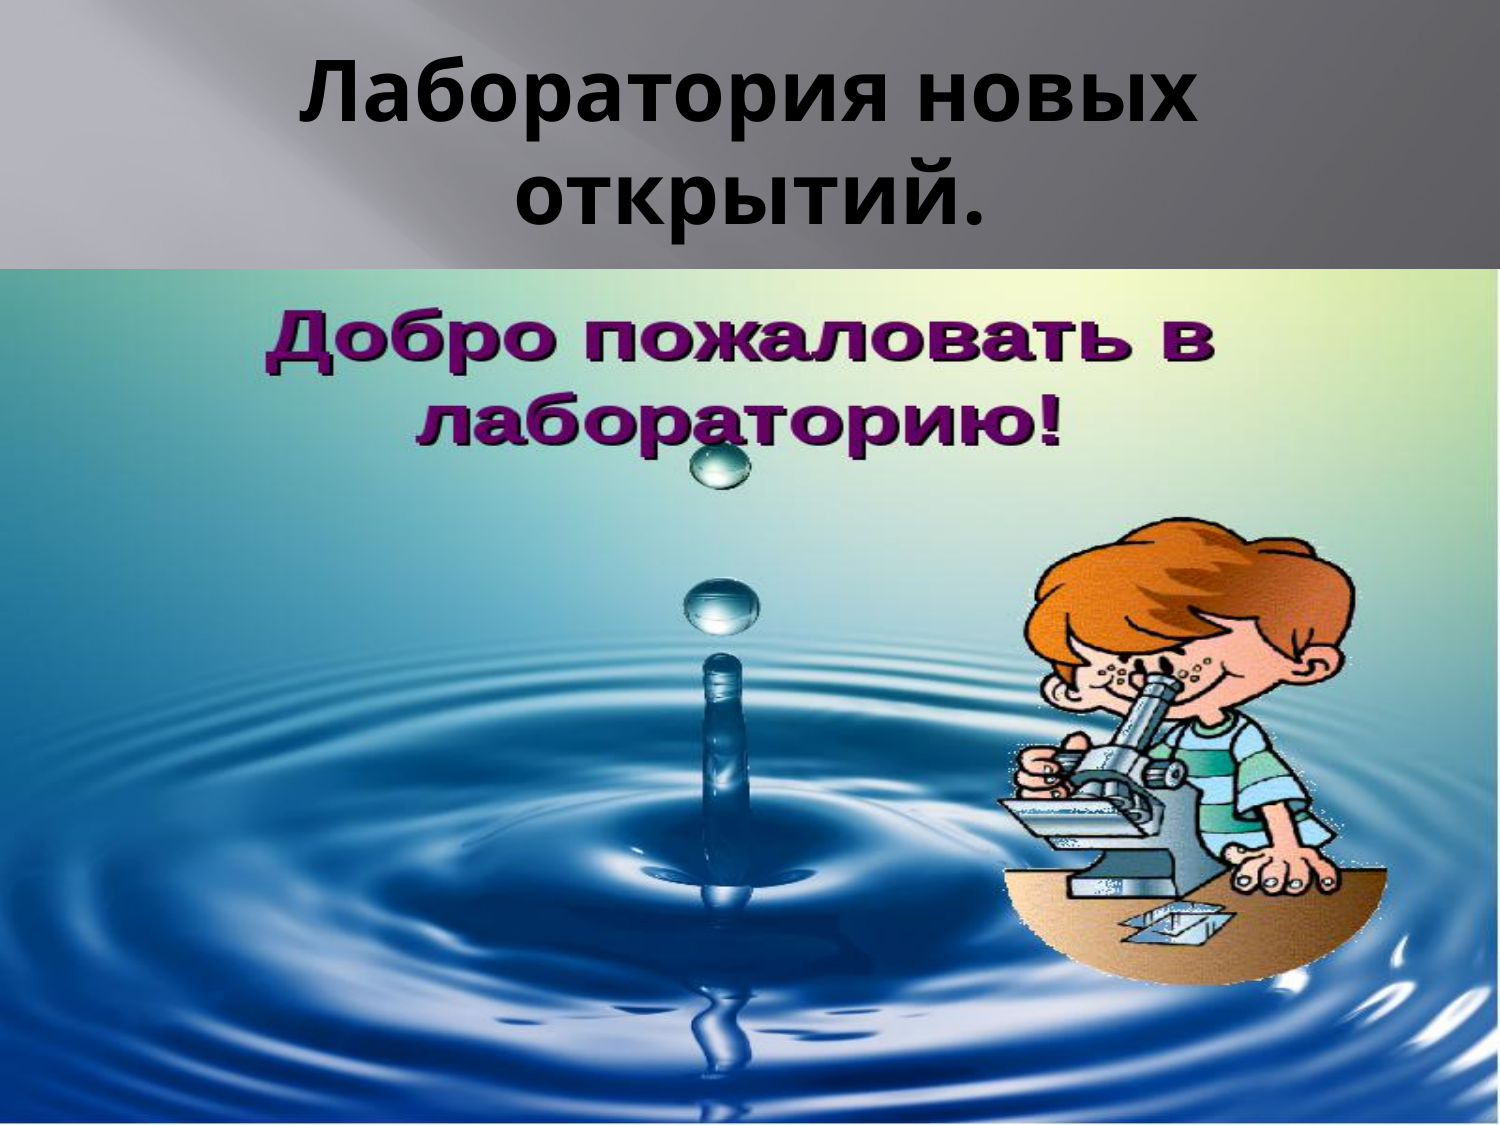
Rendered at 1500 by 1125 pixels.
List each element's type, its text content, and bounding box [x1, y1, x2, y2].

title Лаборатория новых открытий. [75, 45, 1425, 233]
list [0, 269, 1500, 1125]
